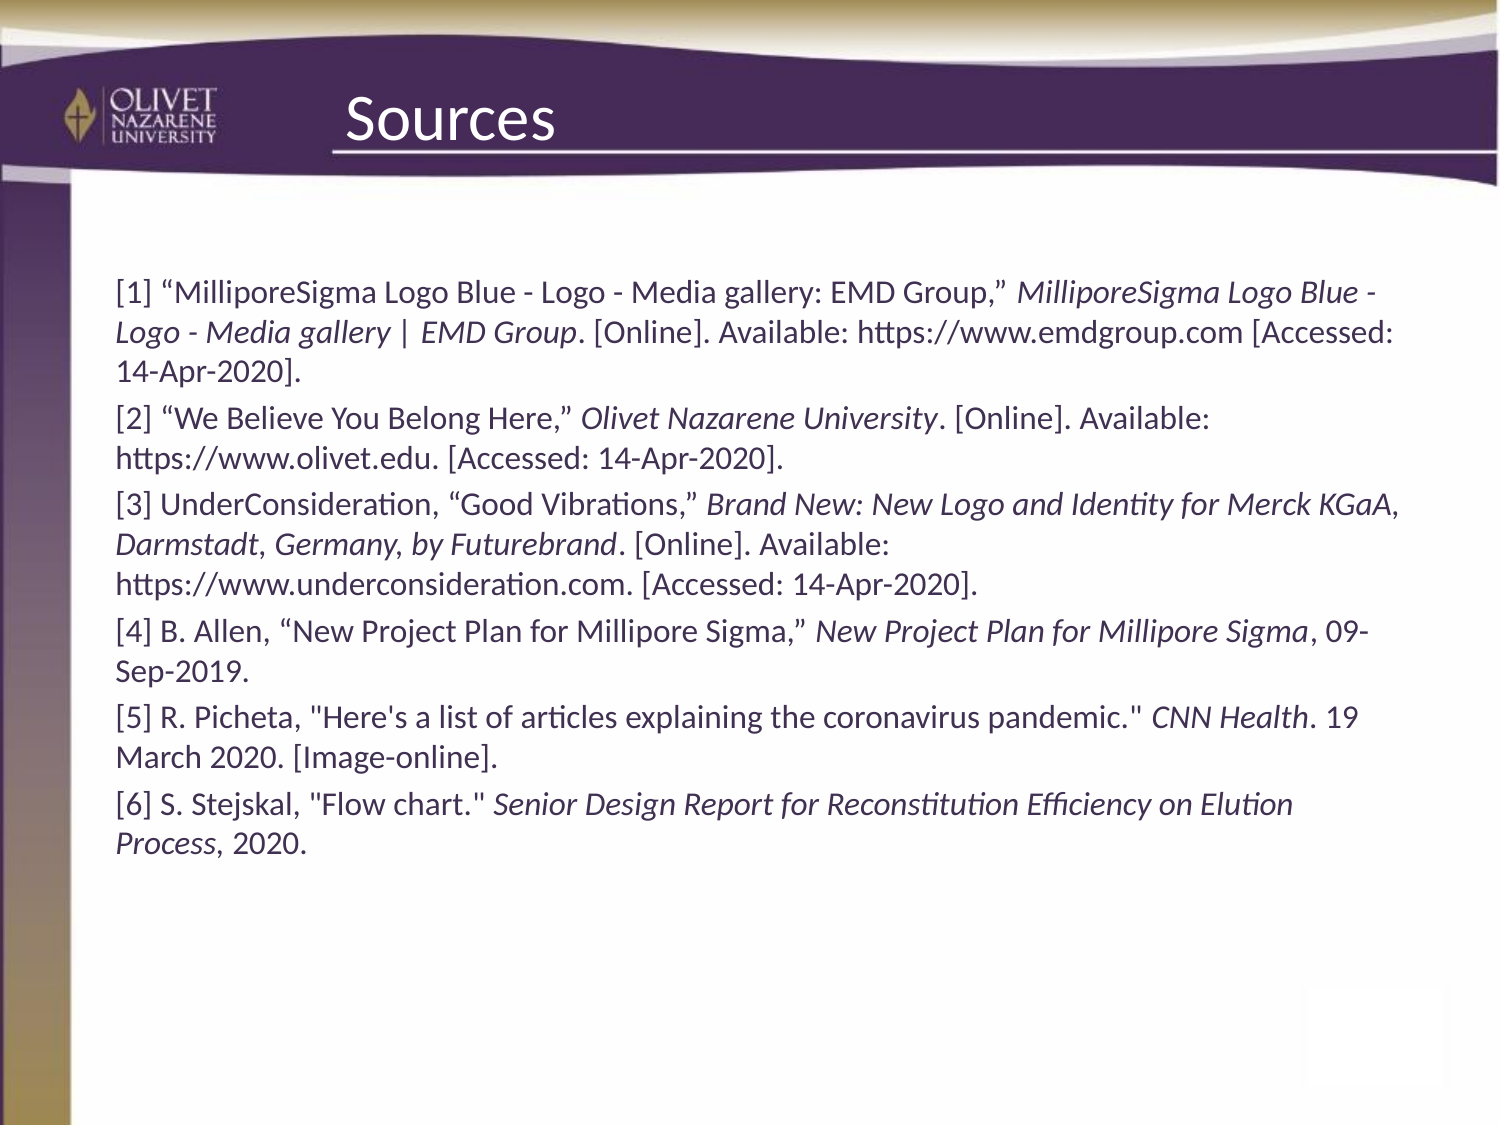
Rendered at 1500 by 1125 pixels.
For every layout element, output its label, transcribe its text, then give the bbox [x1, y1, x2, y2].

picture [0, 0, 1500, 1125]
title Sources [330, 60, 1425, 167]
list [1] “MilliporeSigma Logo Blue - Logo - Media gallery: EMD Group,” MilliporeSigma Logo Blue - Logo - Media gallery | EMD Group. [Online]. Available: https://www.emdgroup.com [Accessed: 14-Apr-2020]. [2] “We Believe You Belong Here,” Olivet Nazarene University. [Online]. Available: https://www.olivet.edu. [Accessed: 14-Apr-2020]. [3] UnderConsideration, “Good Vibrations,” Brand New: New Logo and Identity for Merck KGaA, Darmstadt, Germany, by Futurebrand. [Online]. Available: https://www.underconsideration.com. [Accessed: 14-Apr-2020]. [4] B. Allen, “New Project Plan for Millipore Sigma,” New Project Plan for Millipore Sigma, 09-Sep-2019. [5] R. Picheta, "Here's a list of articles explaining the coronavirus pandemic." CNN Health. 19 March 2020. [Image-online]. [6] S. Stejskal, "Flow chart." Senior Design Report for Reconstitution Efficiency on Elution Process, 2020. [100, 262, 1425, 1005]
